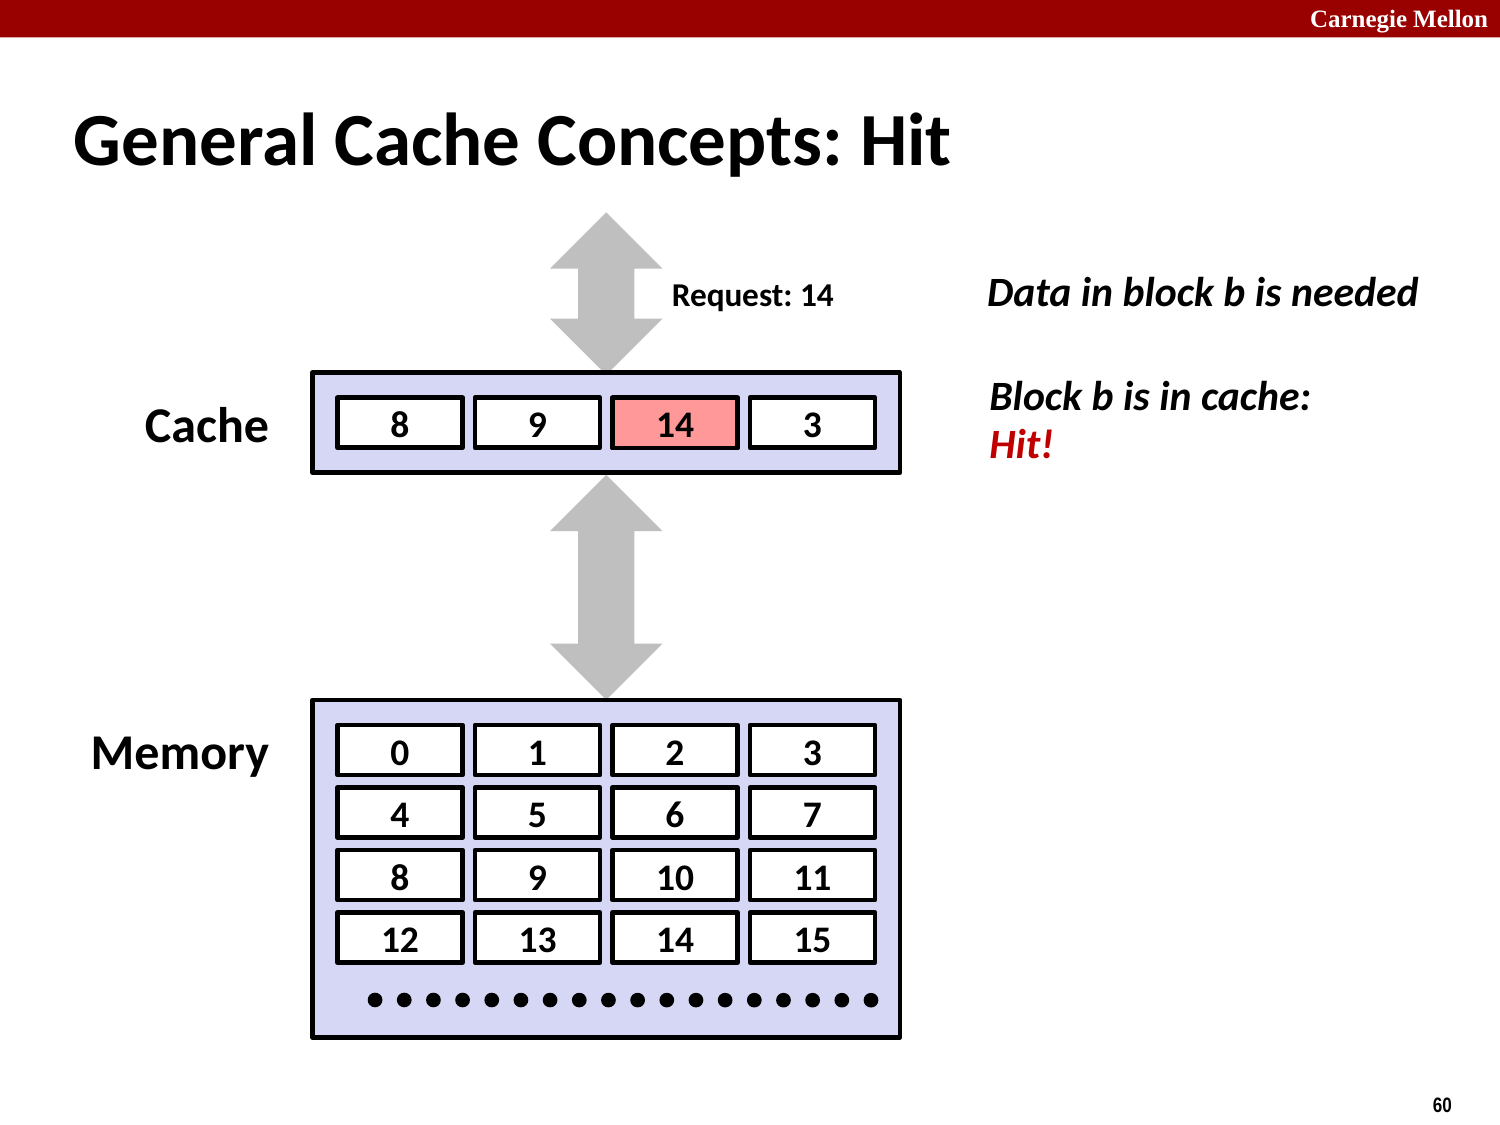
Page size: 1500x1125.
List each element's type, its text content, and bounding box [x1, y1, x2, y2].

text_box Block b is in cache: Hit! [974, 363, 1327, 477]
text_box 14 [612, 912, 738, 963]
text_box 3 [750, 725, 875, 775]
text_box 1 [474, 725, 600, 775]
text_box 2 [612, 725, 738, 775]
text_box [312, 699, 900, 1038]
text_box 9 [474, 397, 600, 448]
text_box 15 [750, 912, 875, 963]
text_box 10 [612, 849, 738, 900]
text_box [312, 372, 900, 473]
text_box Data in block b is needed [972, 259, 1434, 324]
text_box 14 [612, 397, 738, 448]
text_box 8 [337, 397, 463, 448]
text_box 11 [750, 849, 875, 900]
text_box 7 [750, 787, 875, 838]
text_box Request: 14 [656, 265, 849, 321]
text_box 0 [337, 725, 463, 775]
text_box 4 [337, 787, 463, 838]
text_box [549, 474, 663, 699]
text_box 6 [612, 787, 738, 838]
text_box Memory [75, 712, 285, 788]
text_box 5 [474, 787, 600, 838]
text_box 13 [474, 912, 600, 963]
title General Cache Concepts: Hit [58, 72, 1305, 199]
text_box 8 [337, 849, 463, 900]
text_box Cache [130, 385, 285, 460]
text_box 3 [750, 397, 875, 448]
text_box 12 [337, 912, 463, 963]
text_box [549, 212, 661, 372]
text_box 9 [474, 849, 600, 900]
